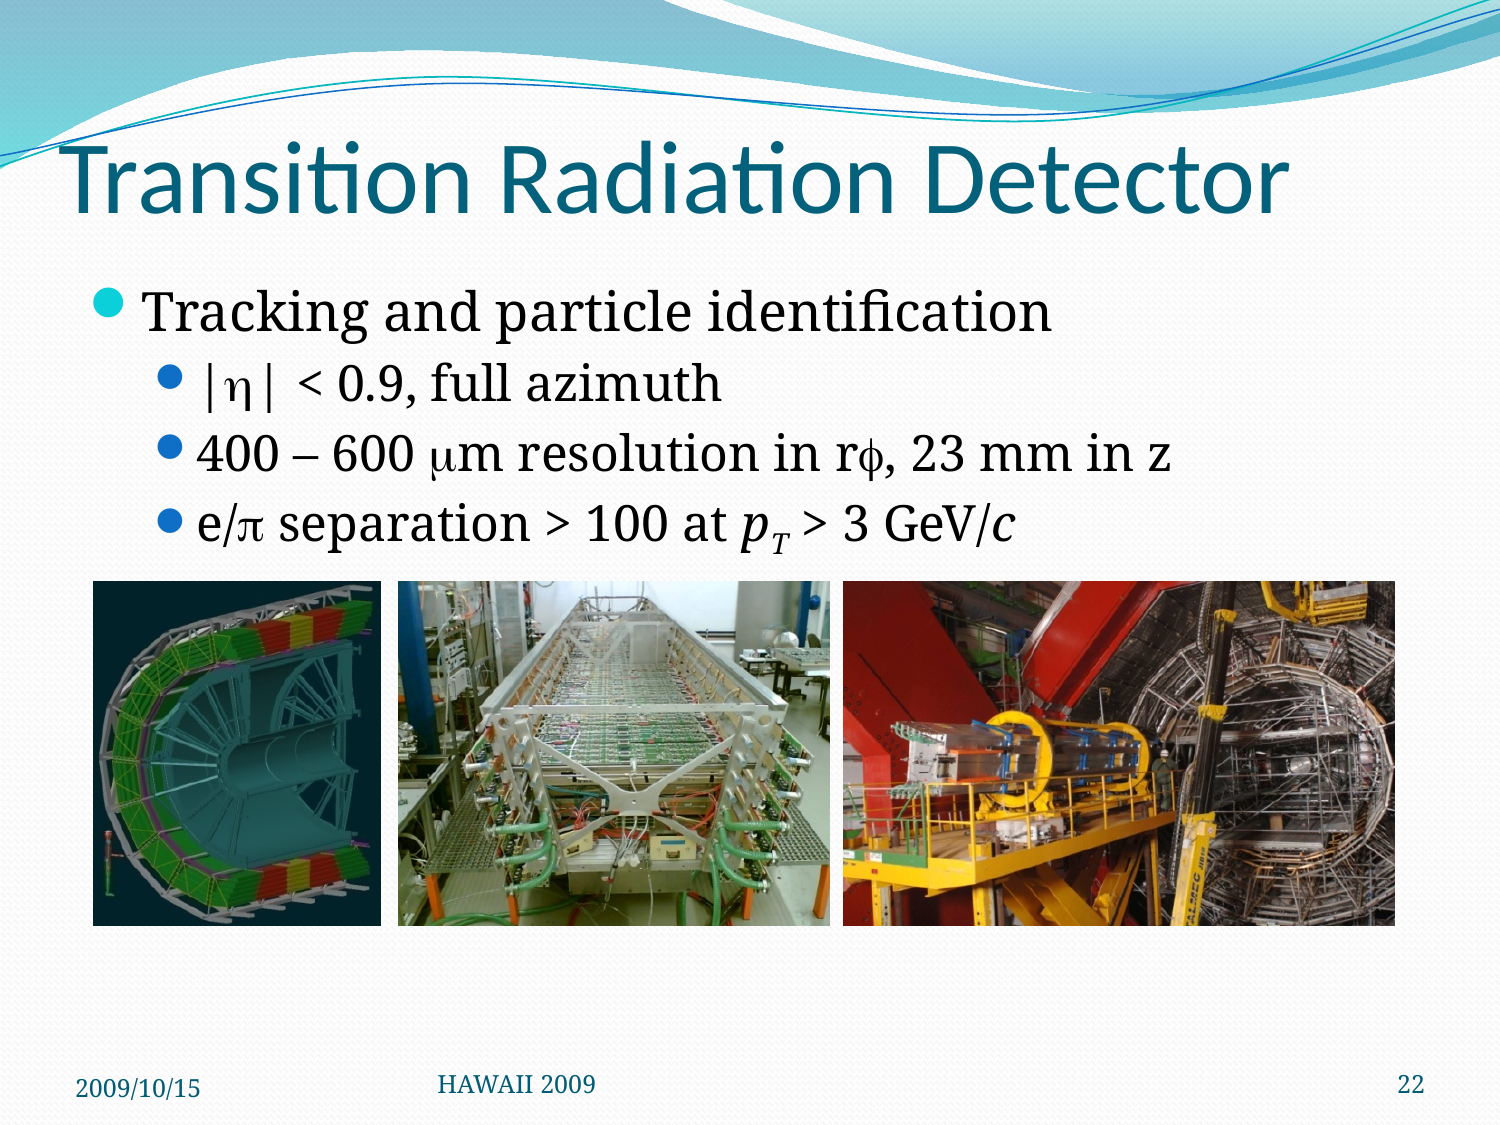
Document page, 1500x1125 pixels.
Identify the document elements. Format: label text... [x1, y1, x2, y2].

title Transition Radiation Detector [58, 46, 1409, 235]
picture [93, 581, 381, 927]
slide_number 22 [1299, 1042, 1425, 1103]
picture [843, 581, 1395, 927]
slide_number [75, 1042, 425, 1103]
footer HAWAII 2009 [437, 1042, 988, 1103]
list Tracking and particle identification |h| < 0.9, full azimuth 400 – 600 mm resolution in rf, 23 mm in z e/p separation > 100 at pT > 3 GeV/c [75, 269, 1424, 1036]
picture [398, 581, 830, 927]
